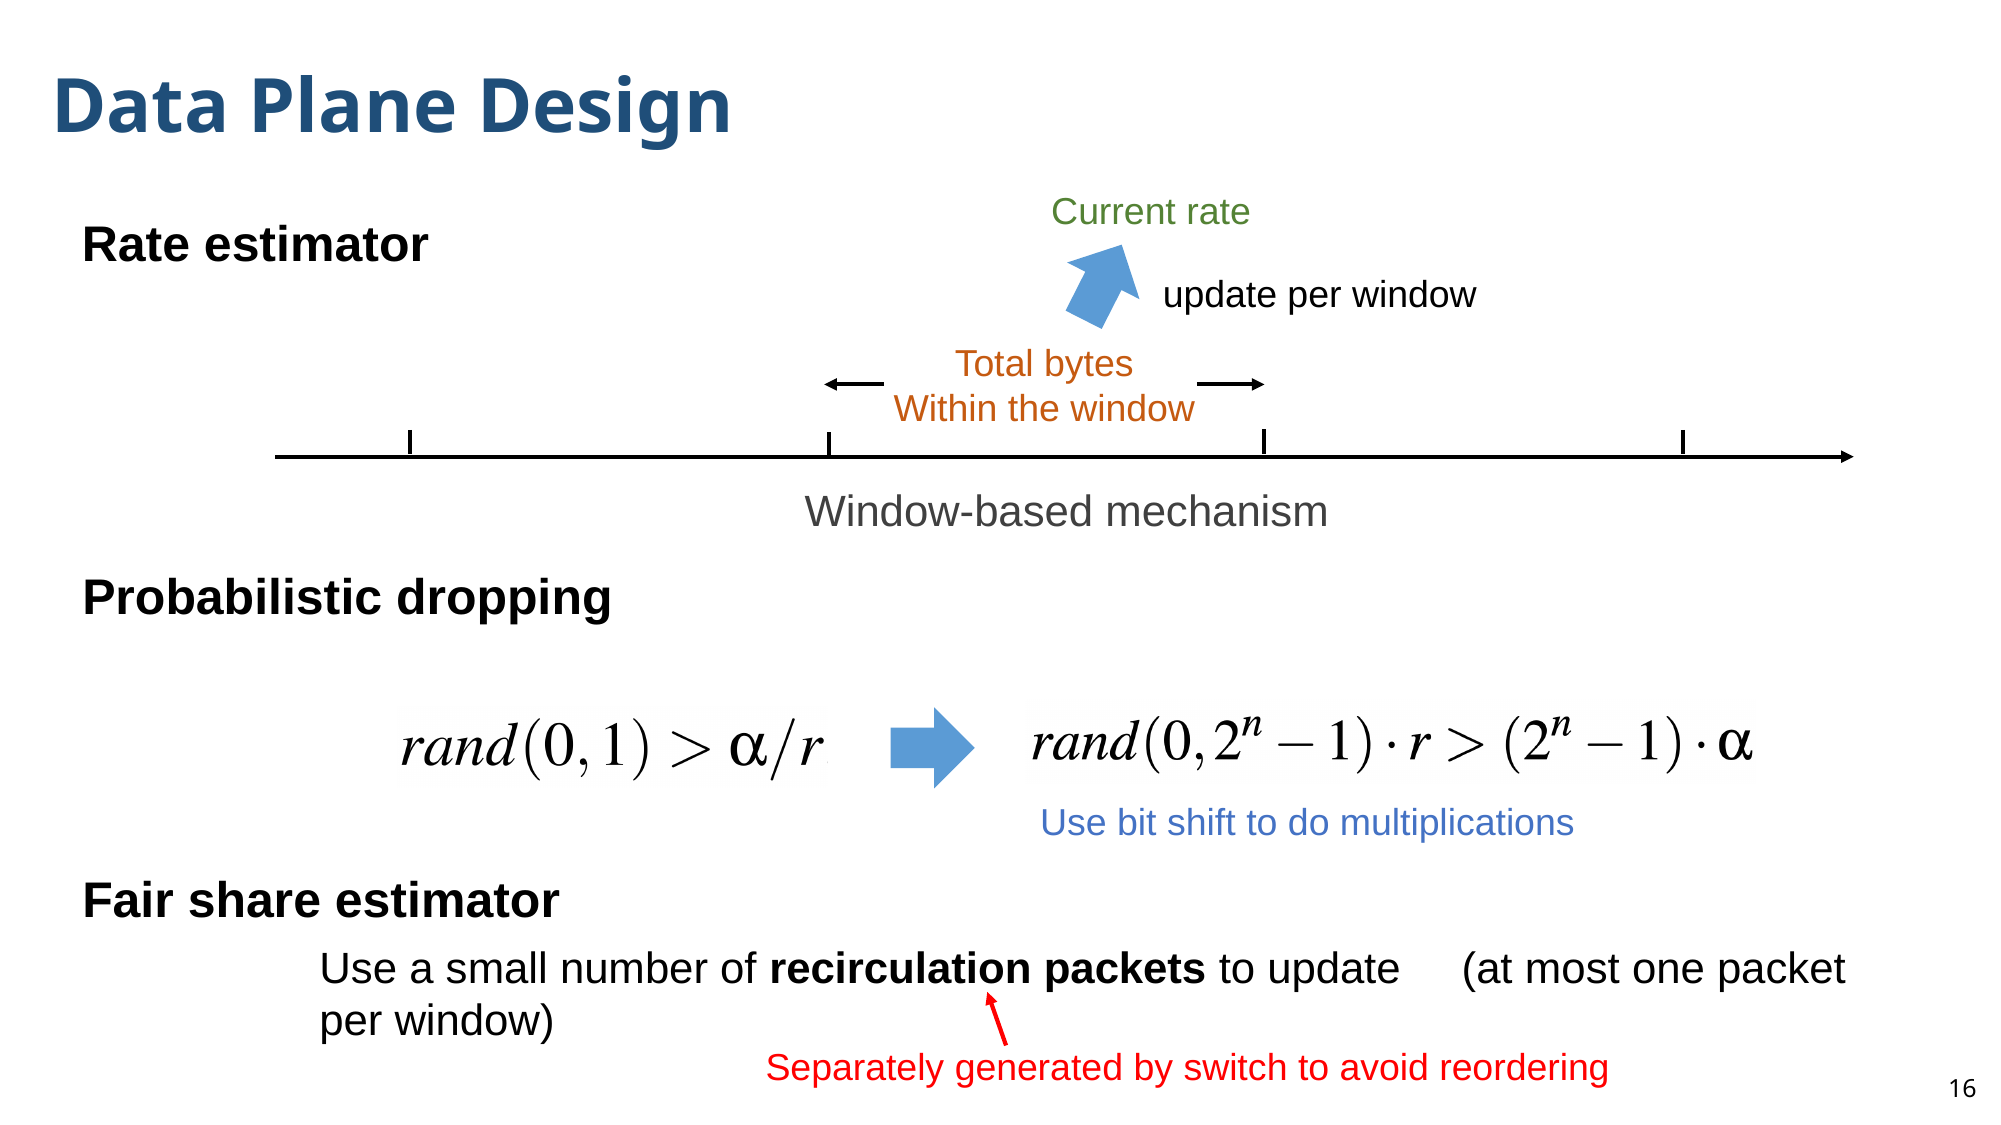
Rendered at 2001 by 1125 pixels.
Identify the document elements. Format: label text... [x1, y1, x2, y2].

text_box Fair share estimator [67, 860, 576, 935]
text_box Use a small number of recirculation packets to update (at most one packet per window) [304, 909, 1887, 1075]
slide_number 15 [1541, 1059, 1992, 1120]
title Data Plane Design [36, 0, 1878, 218]
text_box update per window [1148, 262, 1492, 323]
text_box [987, 991, 1007, 1046]
text_box Rate estimator [67, 218, 445, 280]
text_box [1064, 243, 1142, 331]
text_box Window-based mechanism [789, 474, 1345, 543]
text_box [889, 704, 977, 791]
text_box Total bytes Within the window [878, 331, 1221, 437]
text_box Probabilistic dropping [67, 556, 628, 632]
text_box Use bit shift to do multiplications [1025, 747, 1960, 894]
text_box Current rate [1036, 218, 1266, 240]
text_box Separately generated by switch to avoid reordering [750, 1014, 1757, 1117]
picture [1025, 699, 1756, 784]
picture [397, 705, 828, 788]
